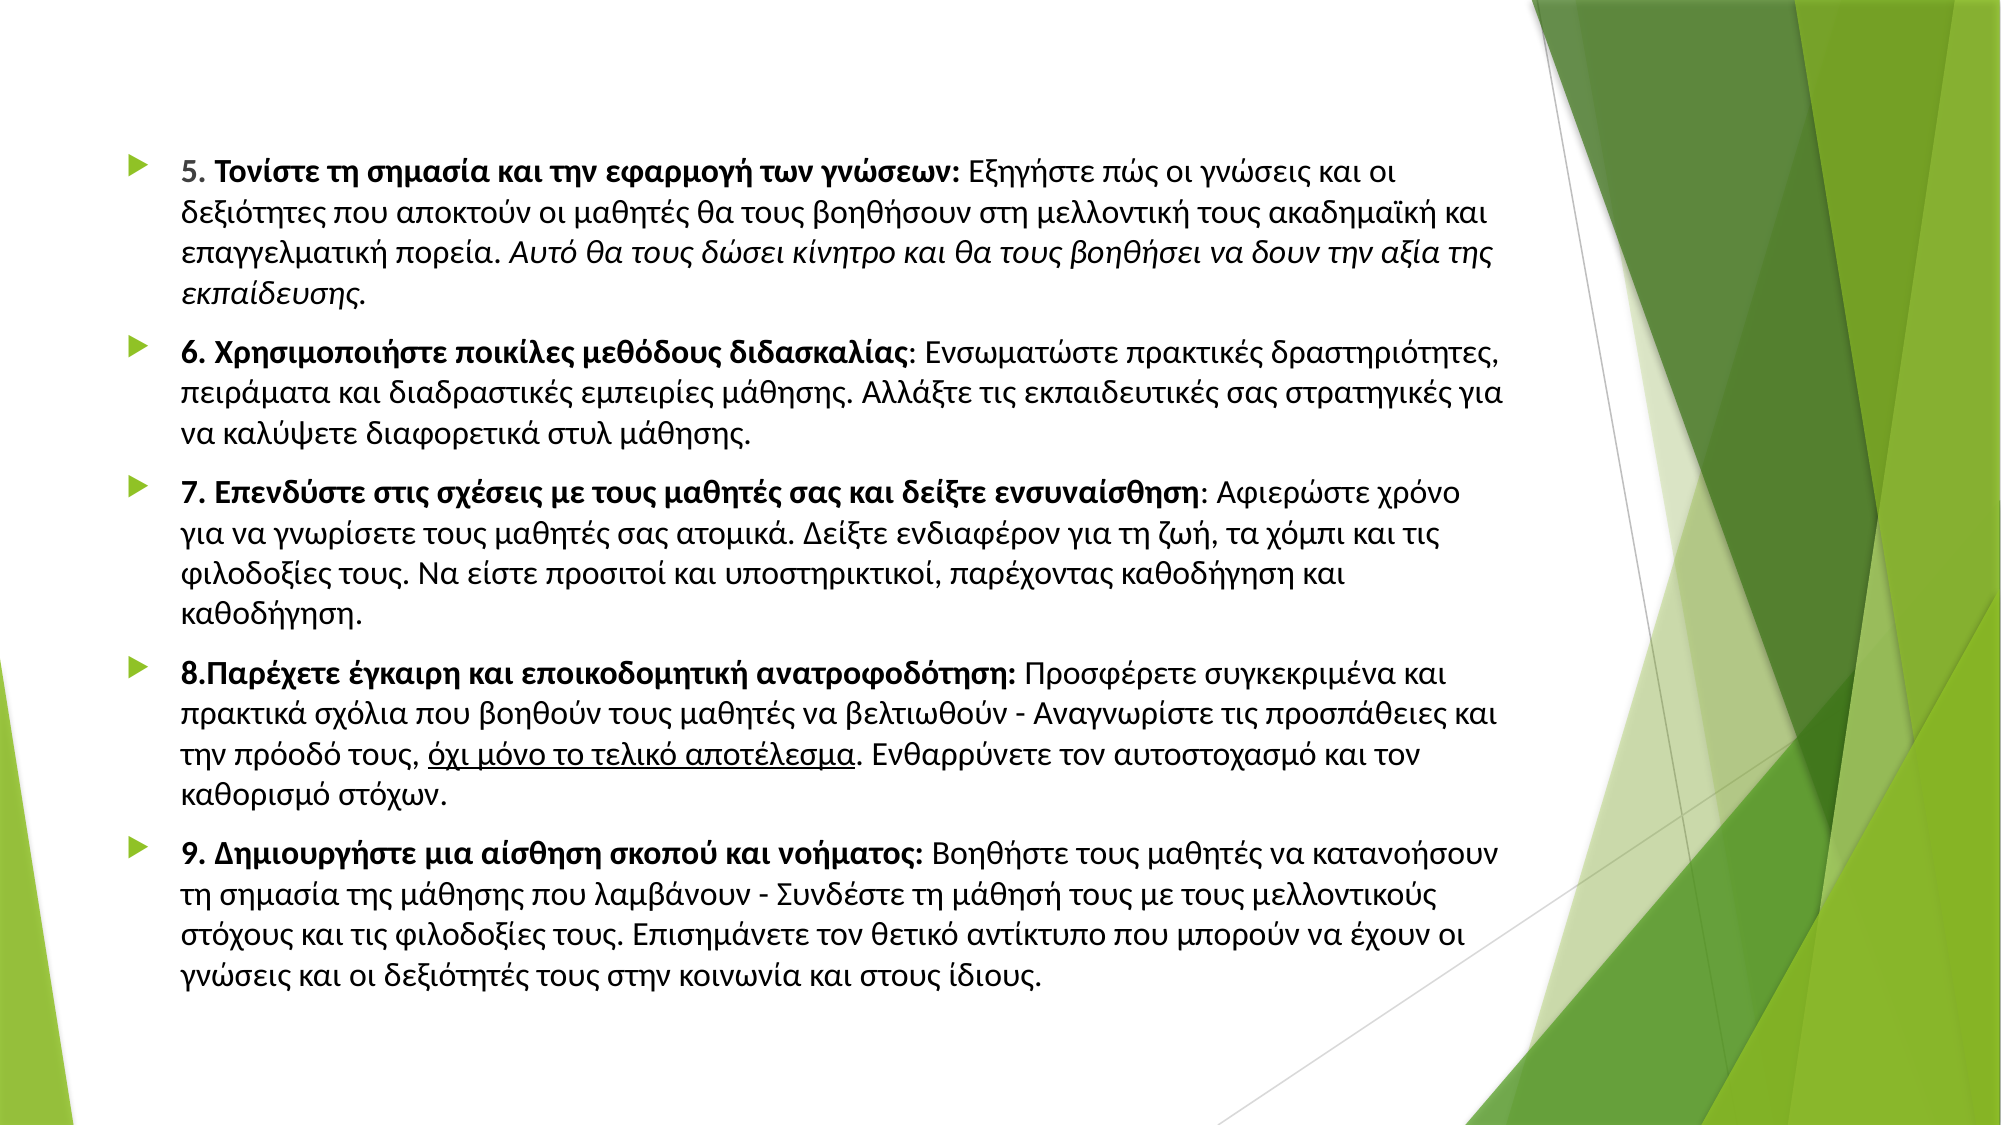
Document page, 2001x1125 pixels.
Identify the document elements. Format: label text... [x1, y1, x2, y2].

list 5. Τονίστε τη σημασία και την εφαρμογή των γνώσεων: Εξηγήστε πώς οι γνώσεις και οι δεξιότητες που αποκτούν οι μαθητές θα τους βοηθήσουν στη μελλοντική τους ακαδημαϊκή και επαγγελματική πορεία. Αυτό θα τους δώσει κίνητρο και θα τους βοηθήσει να δουν την αξία της εκπαίδευσης. 6. Χρησιμοποιήστε ποικίλες μεθόδους διδασκαλίας: Ενσωματώστε πρακτικές δραστηριότητες, πειράματα και διαδραστικές εμπειρίες μάθησης. Αλλάξτε τις εκπαιδευτικές σας στρατηγικές για να καλύψετε διαφορετικά στυλ μάθησης. 7. Επενδύστε στις σχέσεις με τους μαθητές σας και δείξτε ενσυναίσθηση: Αφιερώστε χρόνο για να γνωρίσετε τους μαθητές σας ατομικά. Δείξτε ενδιαφέρον για τη ζωή, τα χόμπι και τις φιλοδοξίες τους. Να είστε προσιτοί και υποστηρικτικοί, παρέχοντας καθοδήγηση και καθοδήγηση. 8.Παρέχετε έγκαιρη και εποικοδομητική ανατροφοδότηση: Προσφέρετε συγκεκριμένα και πρακτικά σχόλια που βοηθούν τους μαθητές να βελτιωθούν - Αναγνωρίστε τις προσπάθειες και την πρόοδό τους, όχι μόνο το τελικό αποτέλεσμα. Ενθαρρύνετε τον αυτοστοχασμό και τον καθορισμό στόχων. 9. Δημιουργήστε μια αίσθηση σκοπού και νοήματος: Βοηθήστε τους μαθητές να κατανοήσουν τη σημασία της μάθησης που λαμβάνουν - Συνδέστε τη μάθησή τους με τους μελλοντικούς στόχους και τις φιλοδοξίες τους. Επισημάνετε τον θετικό αντίκτυπο που μπορούν να έχουν οι γνώσεις και οι δεξιότητές τους στην κοινωνία και στους ίδιους. [111, 141, 1522, 1009]
